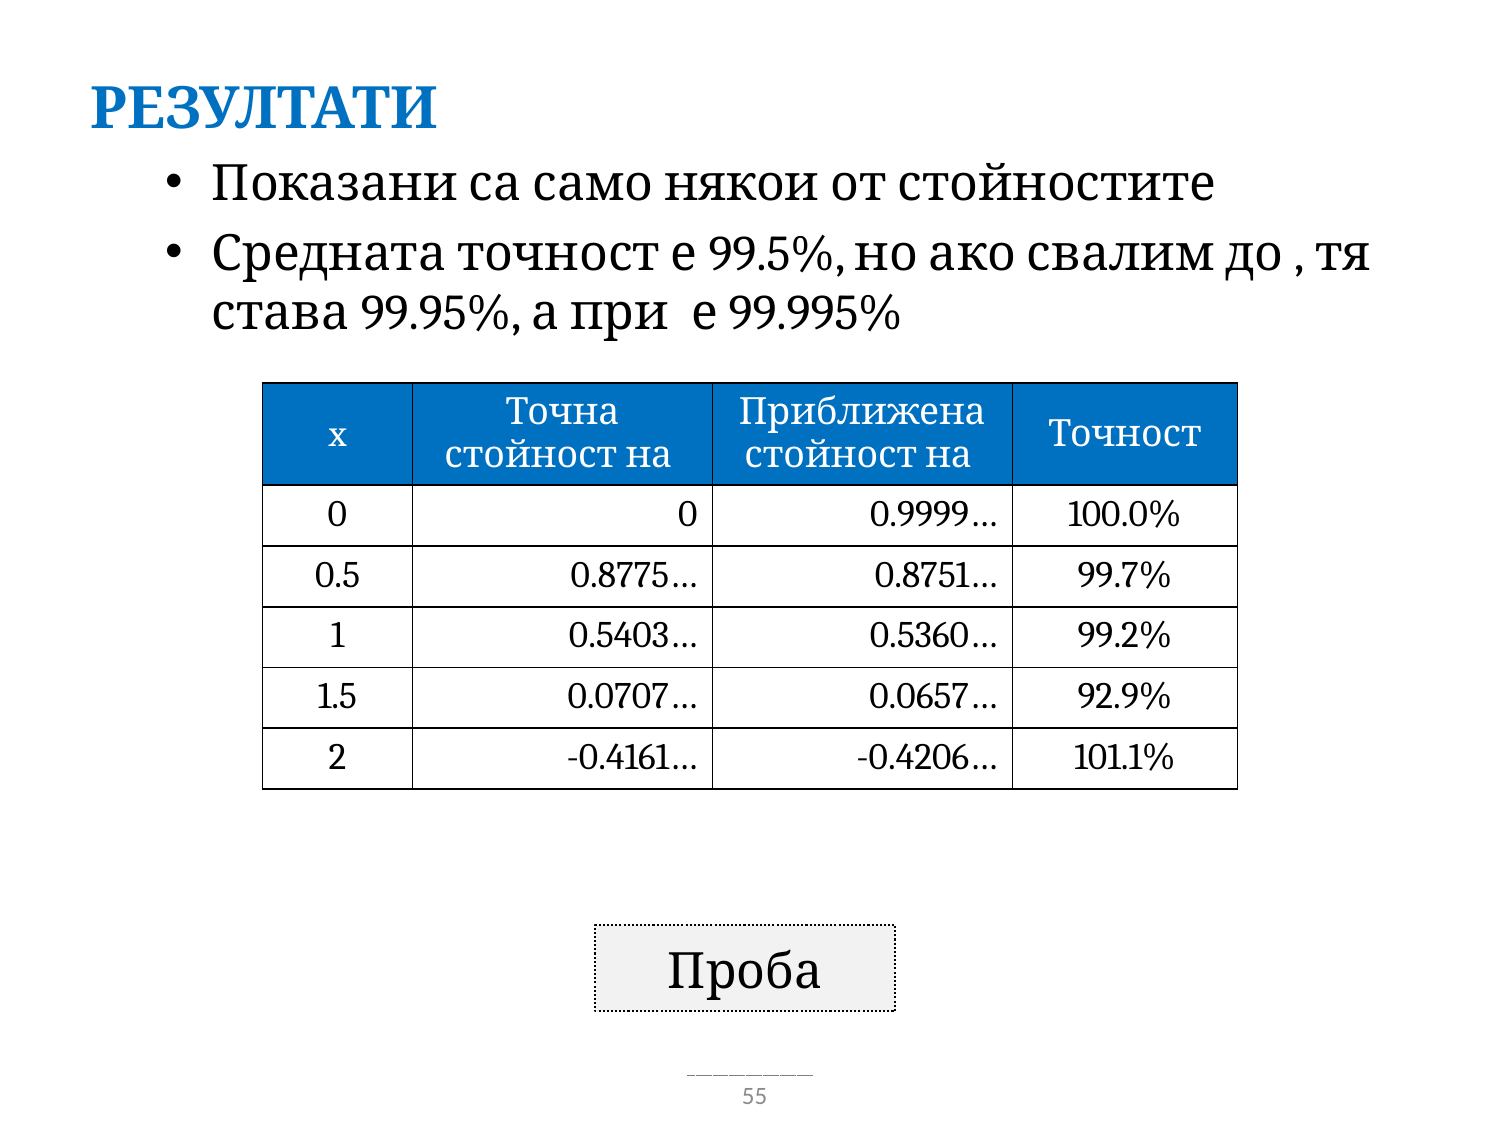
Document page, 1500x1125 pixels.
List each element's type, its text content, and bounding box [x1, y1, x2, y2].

text_box Проба [593, 923, 897, 1013]
slide_number 55 [579, 1065, 930, 1125]
